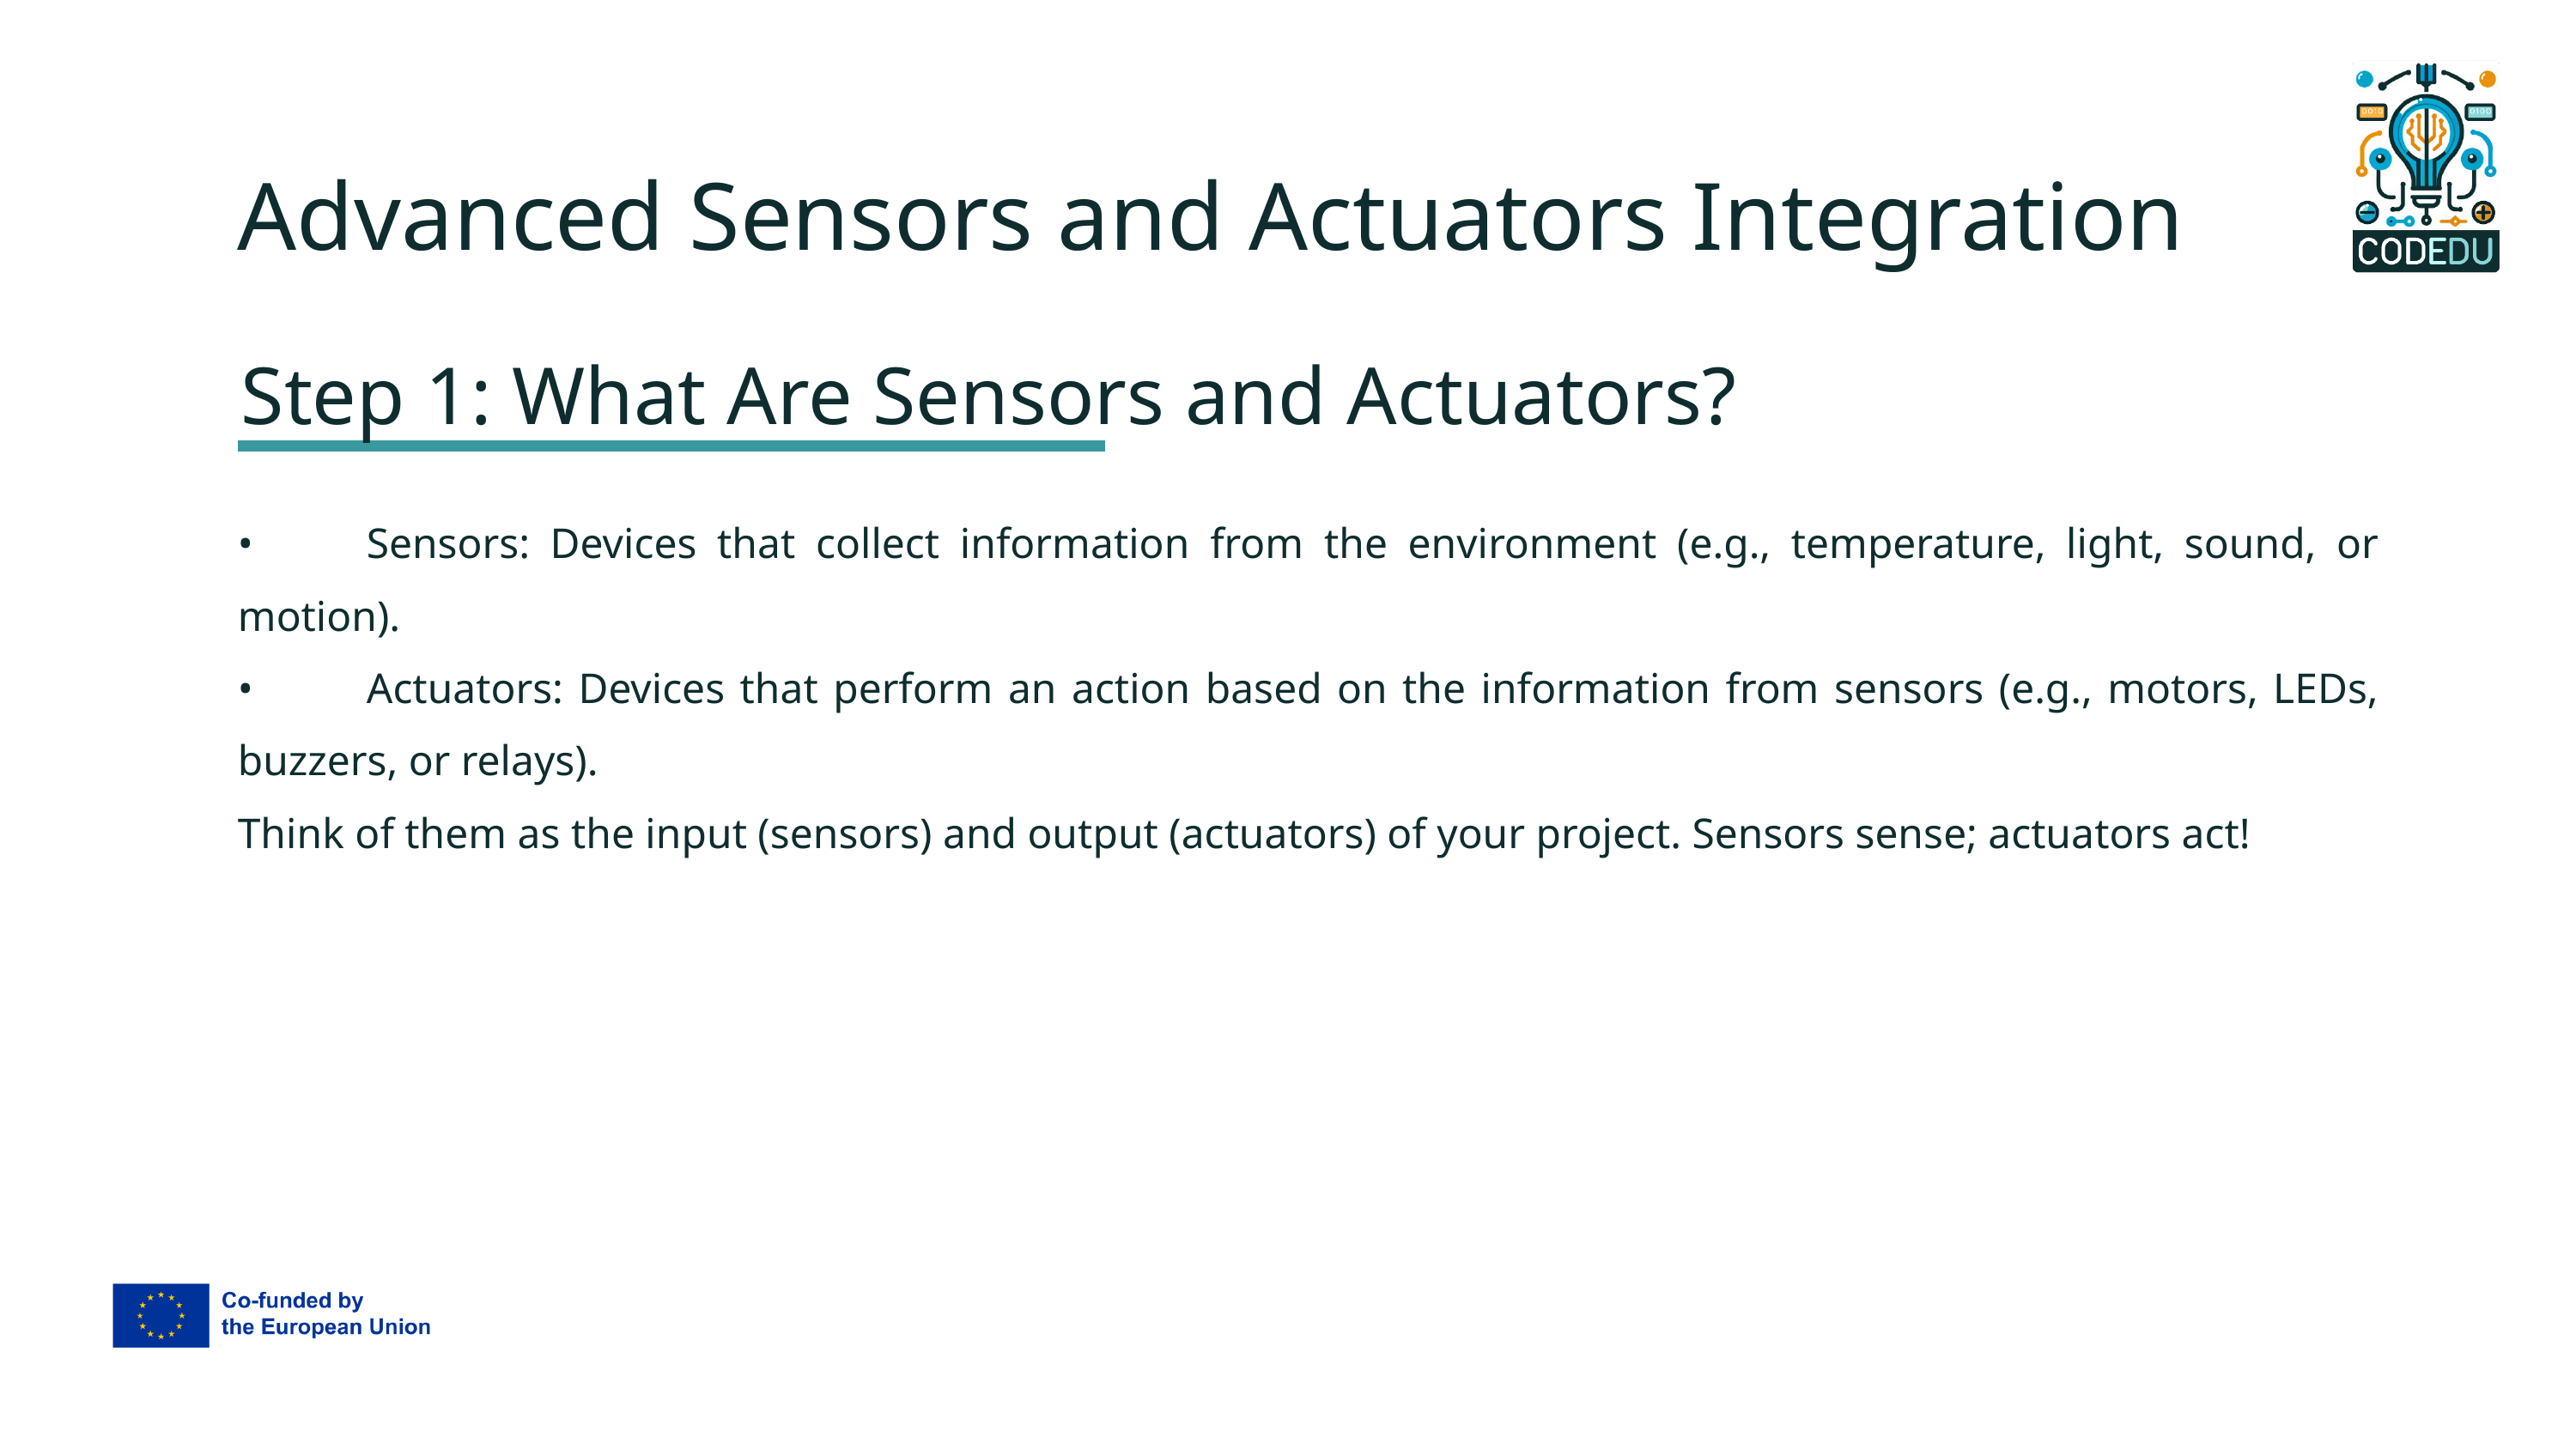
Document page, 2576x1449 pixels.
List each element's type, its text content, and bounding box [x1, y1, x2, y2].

picture [2221, 0, 2576, 395]
text_box Step 1: What Are Sensors and Actuators? [240, 301, 2396, 440]
text_box • Sensors: Devices that collect information from the environment (e.g., temperature, light, sound, or motion). • Actuators: Devices that perform an action based on the information from sensors (e.g., motors, LEDs, buzzers, or relays). Think of them as the input (sensors) and output (actuators) of your project. Sensors sense; actuators act! [237, 494, 2382, 1002]
text_box [107, 1278, 443, 1353]
text_box Advanced Sensors and Actuators Integration [237, 146, 2217, 270]
